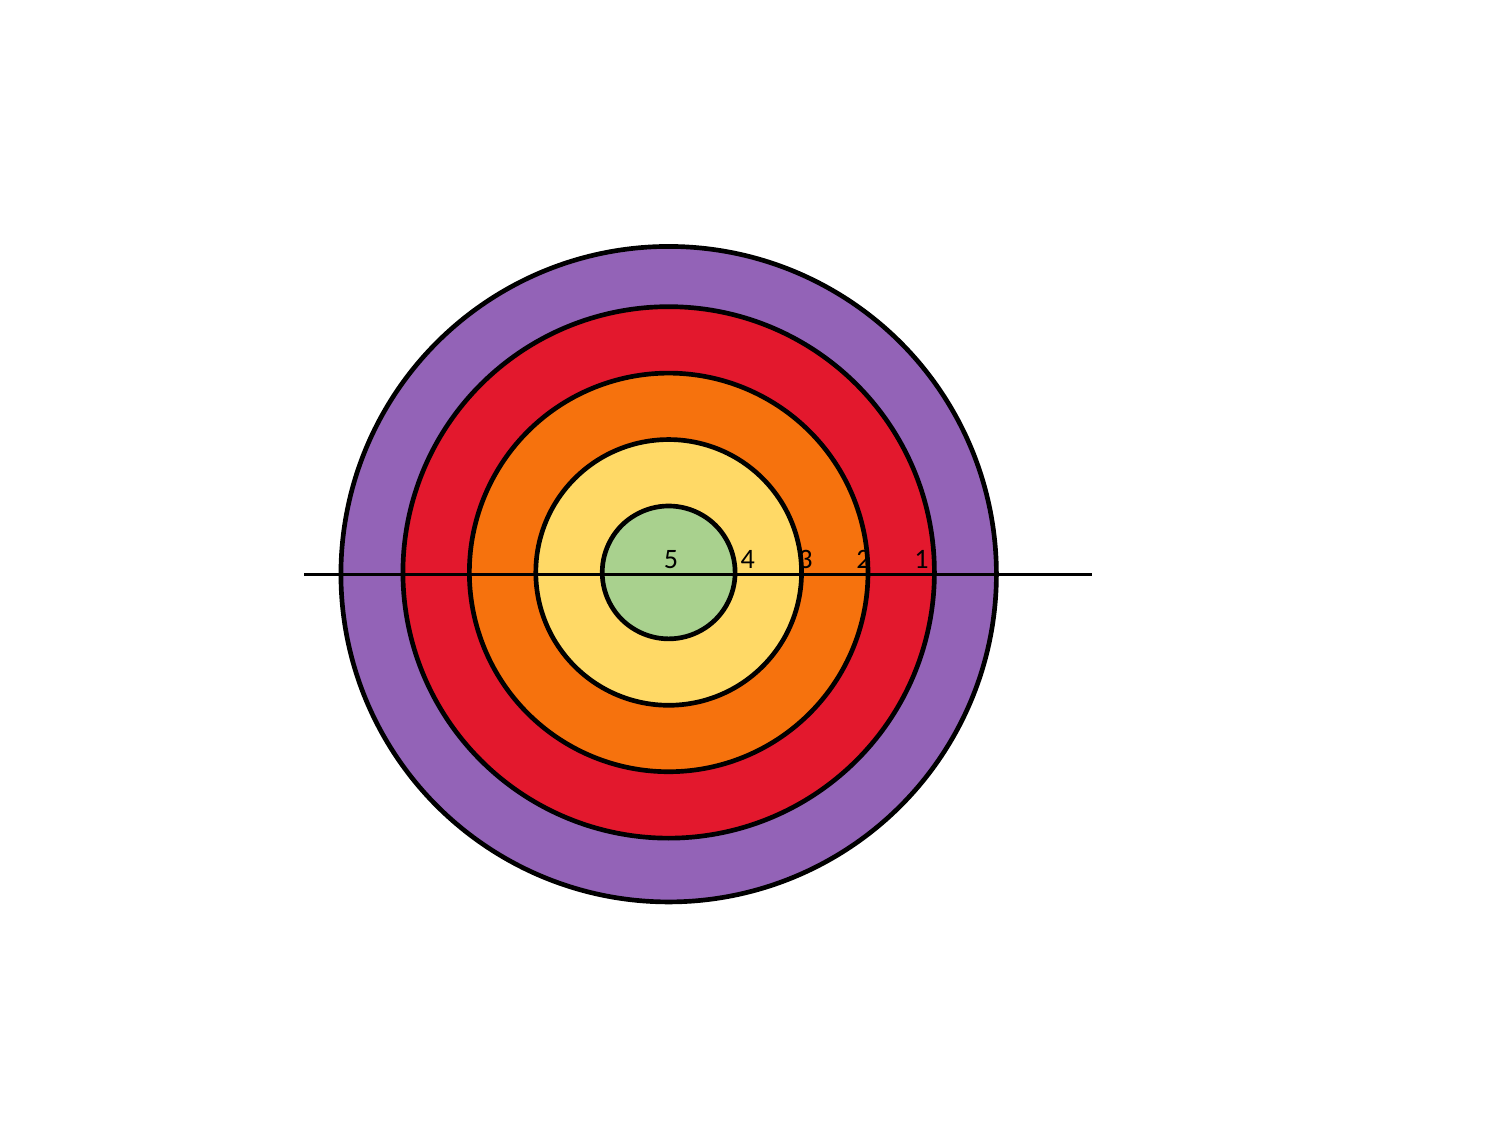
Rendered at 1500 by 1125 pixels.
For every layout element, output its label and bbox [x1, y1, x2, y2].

text_box [304, 246, 1092, 902]
